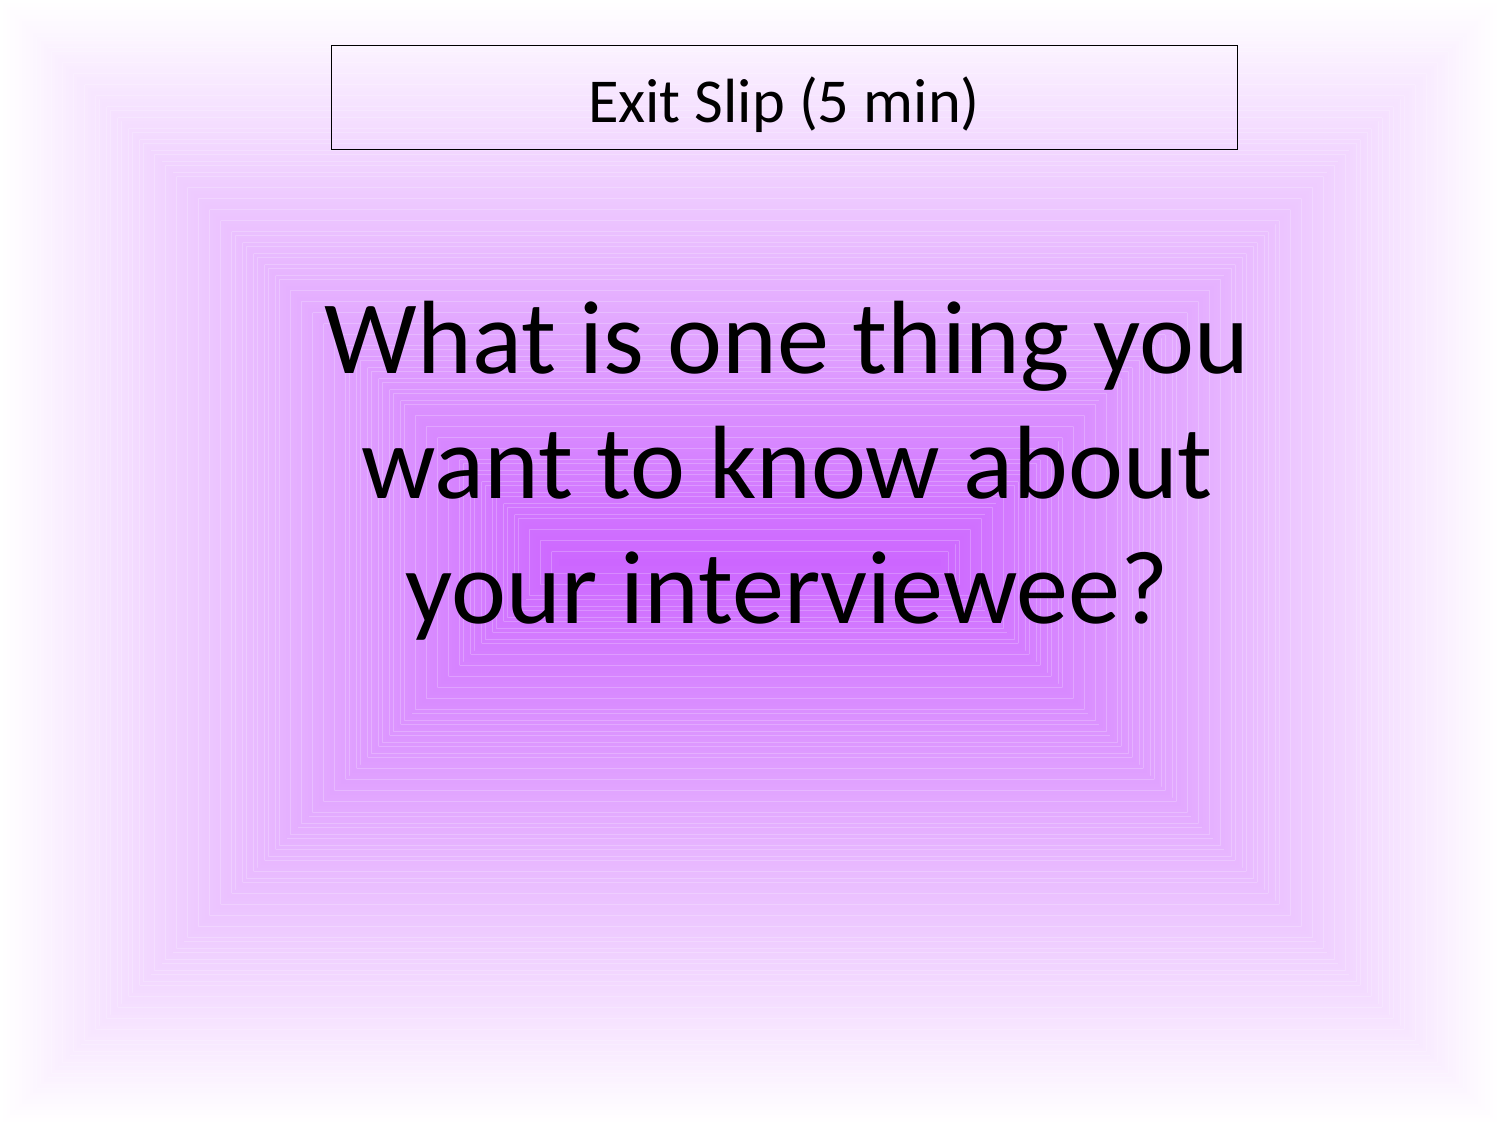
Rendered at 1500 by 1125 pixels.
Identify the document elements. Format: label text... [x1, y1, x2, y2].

text_box What is one thing you want to know about your interviewee? [287, 262, 1288, 653]
text_box Exit Slip (5 min) [331, 45, 1238, 150]
